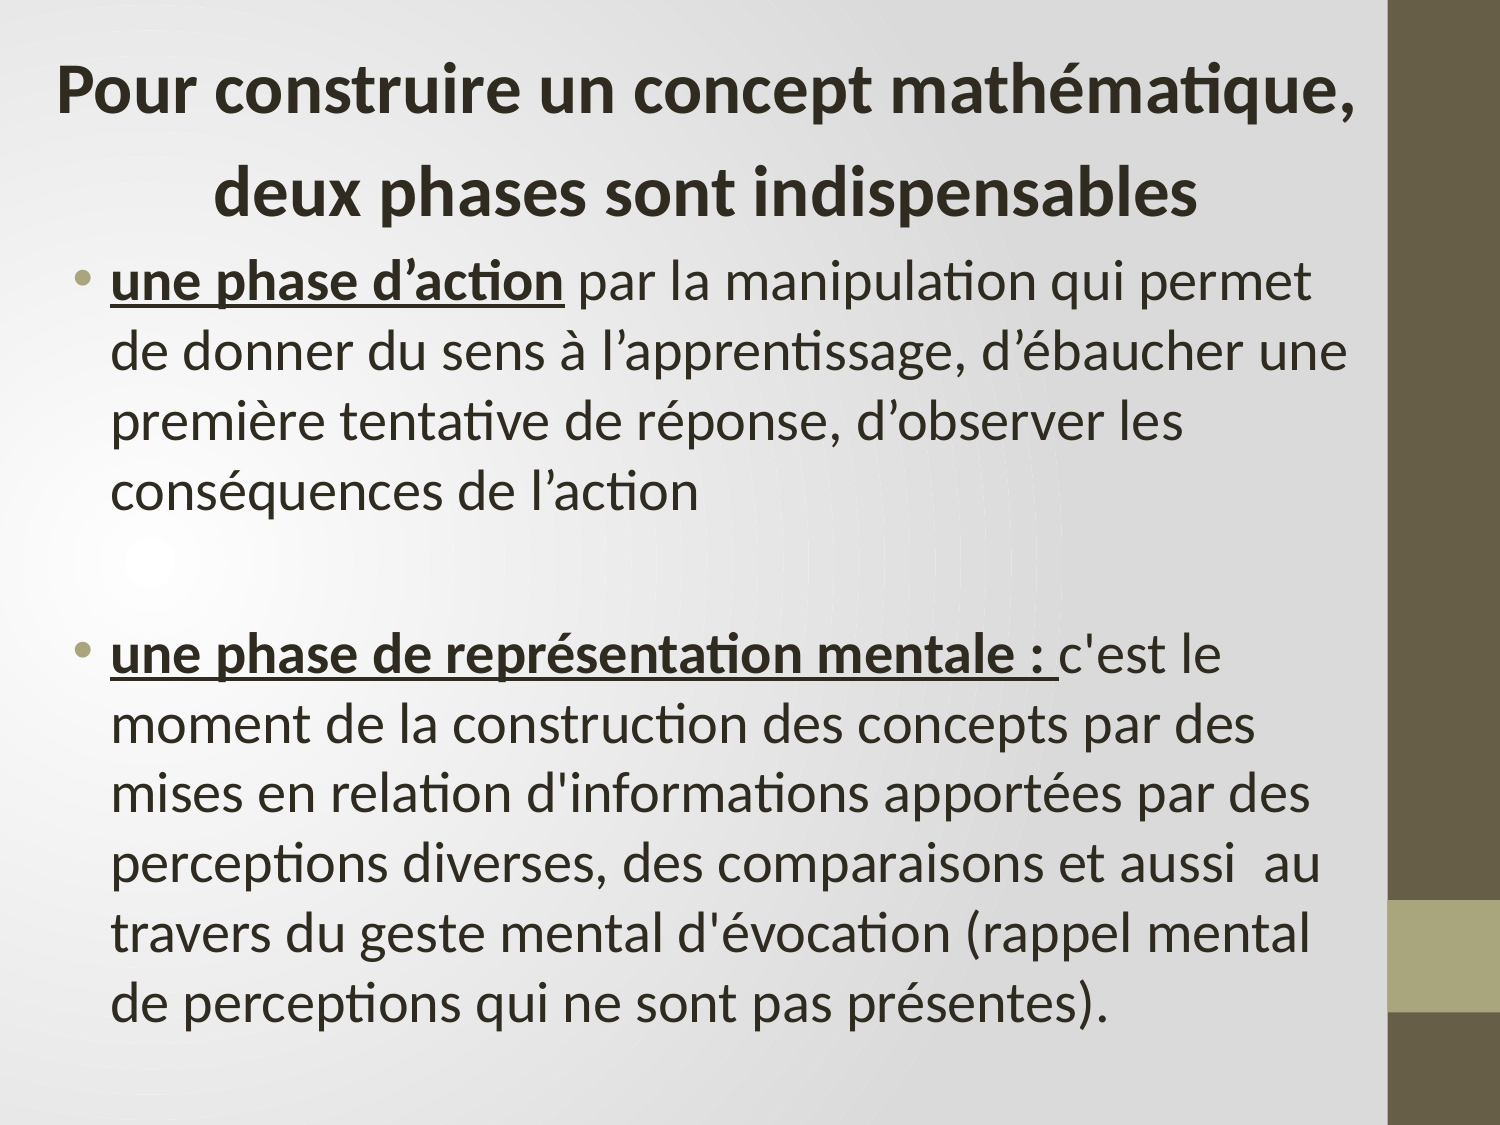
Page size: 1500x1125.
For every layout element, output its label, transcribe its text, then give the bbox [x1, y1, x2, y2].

list Pour construire un concept mathématique, deux phases sont indispensables une phase d’action par la manipulation qui permet de donner du sens à l’apprentissage, d’ébaucher une première tentative de réponse, d’observer les conséquences de l’action une phase de représentation mentale : c'est le moment de la construction des concepts par des mises en relation d'informations apportées par des perceptions diverses, des comparaisons et aussi au travers du geste mental d'évocation (rappel mental de perceptions qui ne sont pas présentes). [38, 33, 1375, 1100]
